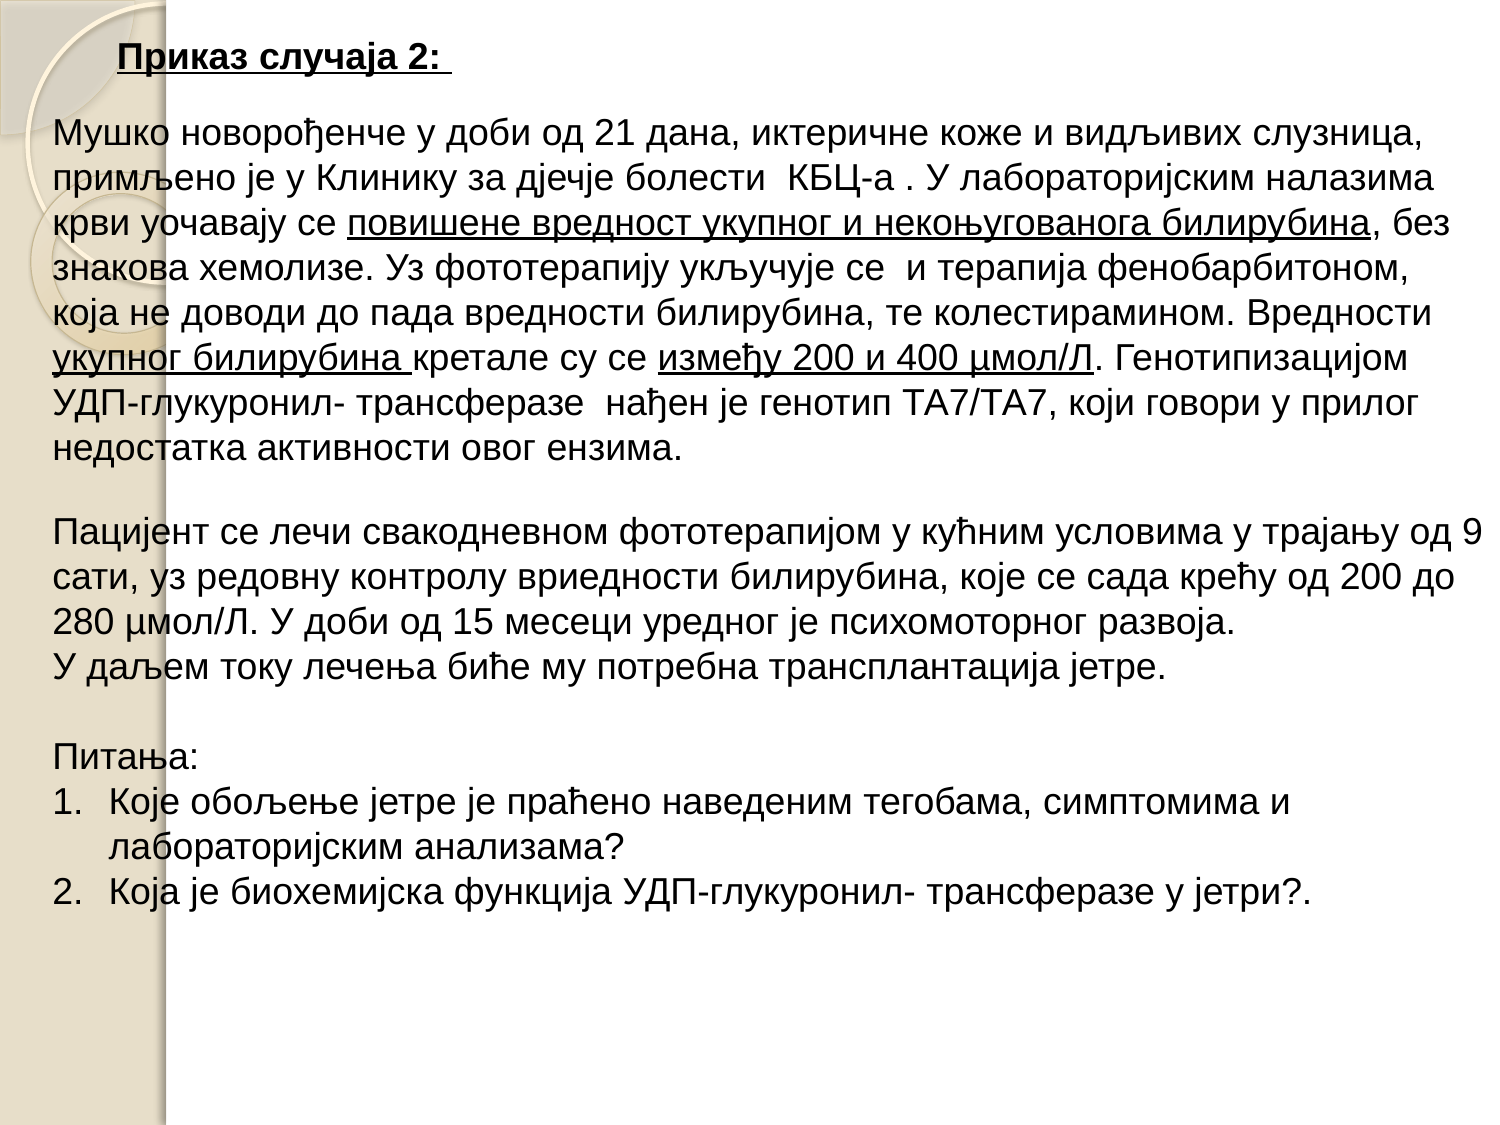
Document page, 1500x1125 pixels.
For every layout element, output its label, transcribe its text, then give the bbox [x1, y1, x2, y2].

text_box Пацијент се лечи свакодневном фототерапијом у кућним условима у трајању од 9 сати, уз редовну контролу вриедности билирубина, које се сада крећу од 200 до 280 µмол/Л. У доби од 15 месеци уредног је психомоторног развоја. У даљем току лечења биће му потребна трансплантација јетре. Питања: Које обољење јетре је праћено наведеним тегобама, симптомима и лабораторијским анализама? Која је биохемијска функција УДП-глукуронил- трансферазе у јетри?. [37, 499, 1500, 965]
text_box Мушко новорођенче у доби од 21 дана, иктеричне коже и видљивих слузница, примљено је у Клинику за дјечје болести КБЦ-а . У лабораторијским налазима крви уочавају се повишене вредност укупног и некоњугованога билирубина, без знакова хемолизе. Уз фототерапију укључује се и терапија фенобарбитоном, која не доводи до пада вредности билирубина, те колестирамином. Вредности укупног билирубина кретале су се између 200 и 400 µмол/Л. Генотипизацијом УДП-глукуронил- трансферазе нађен је генотип ТА7/ТА7, који говори у прилог недостатка активности овог ензима. [37, 100, 1475, 476]
text_box Приказ случаја 2: [102, 24, 467, 85]
